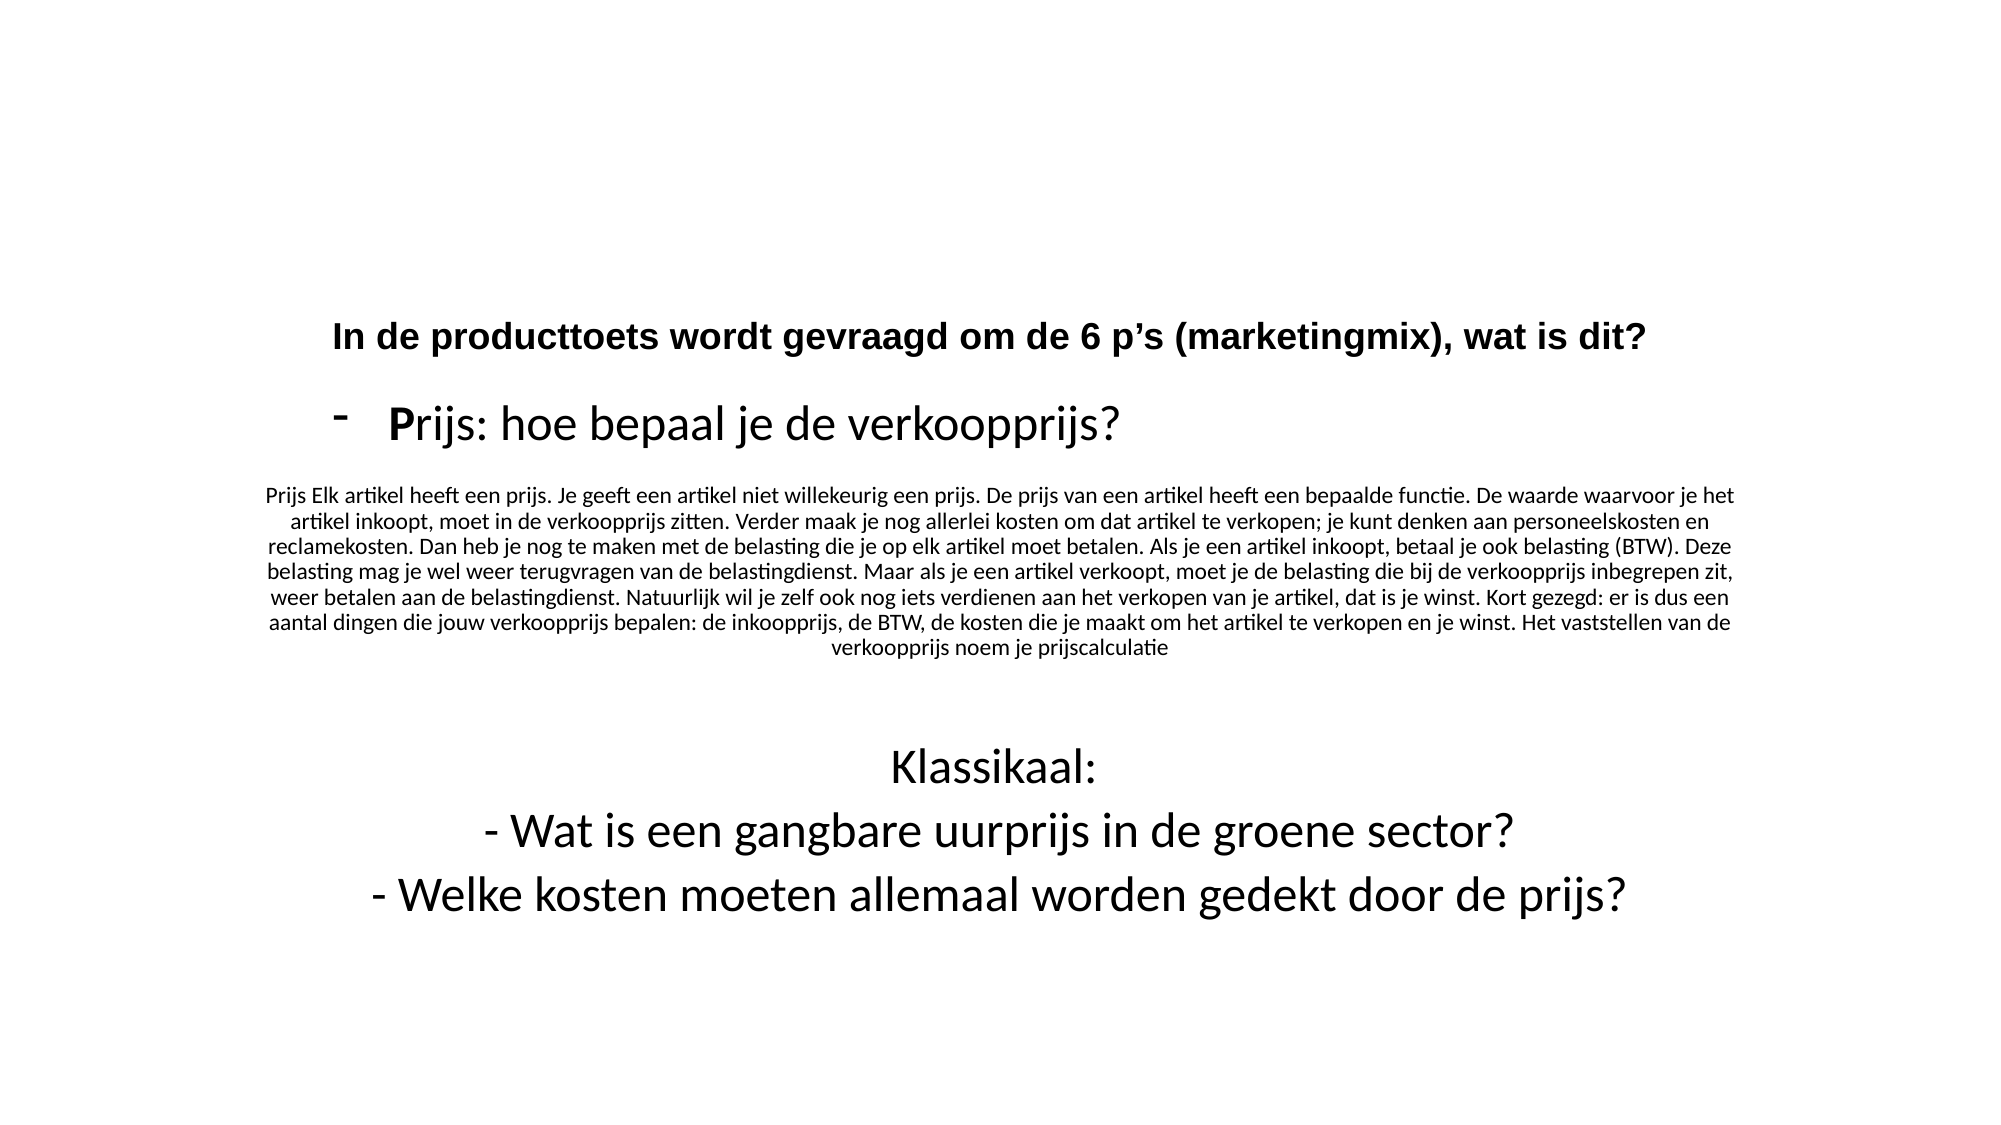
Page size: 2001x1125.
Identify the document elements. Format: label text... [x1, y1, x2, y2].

text_box In de producttoets wordt gevraagd om de 6 p’s (marketingmix), wat is dit? Prijs: hoe bepaal je de verkoopprijs? [317, 297, 1750, 459]
subtitle Prijs Elk artikel heeft een prijs. Je geeft een artikel niet willekeurig een prijs. De prijs van een artikel heeft een bepaalde functie. De waarde waarvoor je het artikel inkoopt, moet in de verkoopprijs zitten. Verder maak je nog allerlei kosten om dat artikel te verkopen; je kunt denken aan personeelskosten en reclamekosten. Dan heb je nog te maken met de belasting die je op elk artikel moet betalen. Als je een artikel inkoopt, betaal je ook belasting (BTW). Deze belasting mag je wel weer terugvragen van de belastingdienst. Maar als je een artikel verkoopt, moet je de belasting die bij de verkoopprijs inbegrepen zit, weer betalen aan de belastingdienst. Natuurlijk wil je zelf ook nog iets verdienen aan het verkopen van je artikel, dat is je winst. Kort gezegd: er is dus een aantal dingen die jouw verkoopprijs bepalen: de inkoopprijs, de BTW, de kosten die je maakt om het artikel te verkopen en je winst. Het vaststellen van de verkoopprijs noem je prijscalculatie Klassikaal: - Wat is een gangbare uurprijs in de groene sector? - Welke kosten moeten allemaal worden gedekt door de prijs? [249, 476, 1750, 939]
